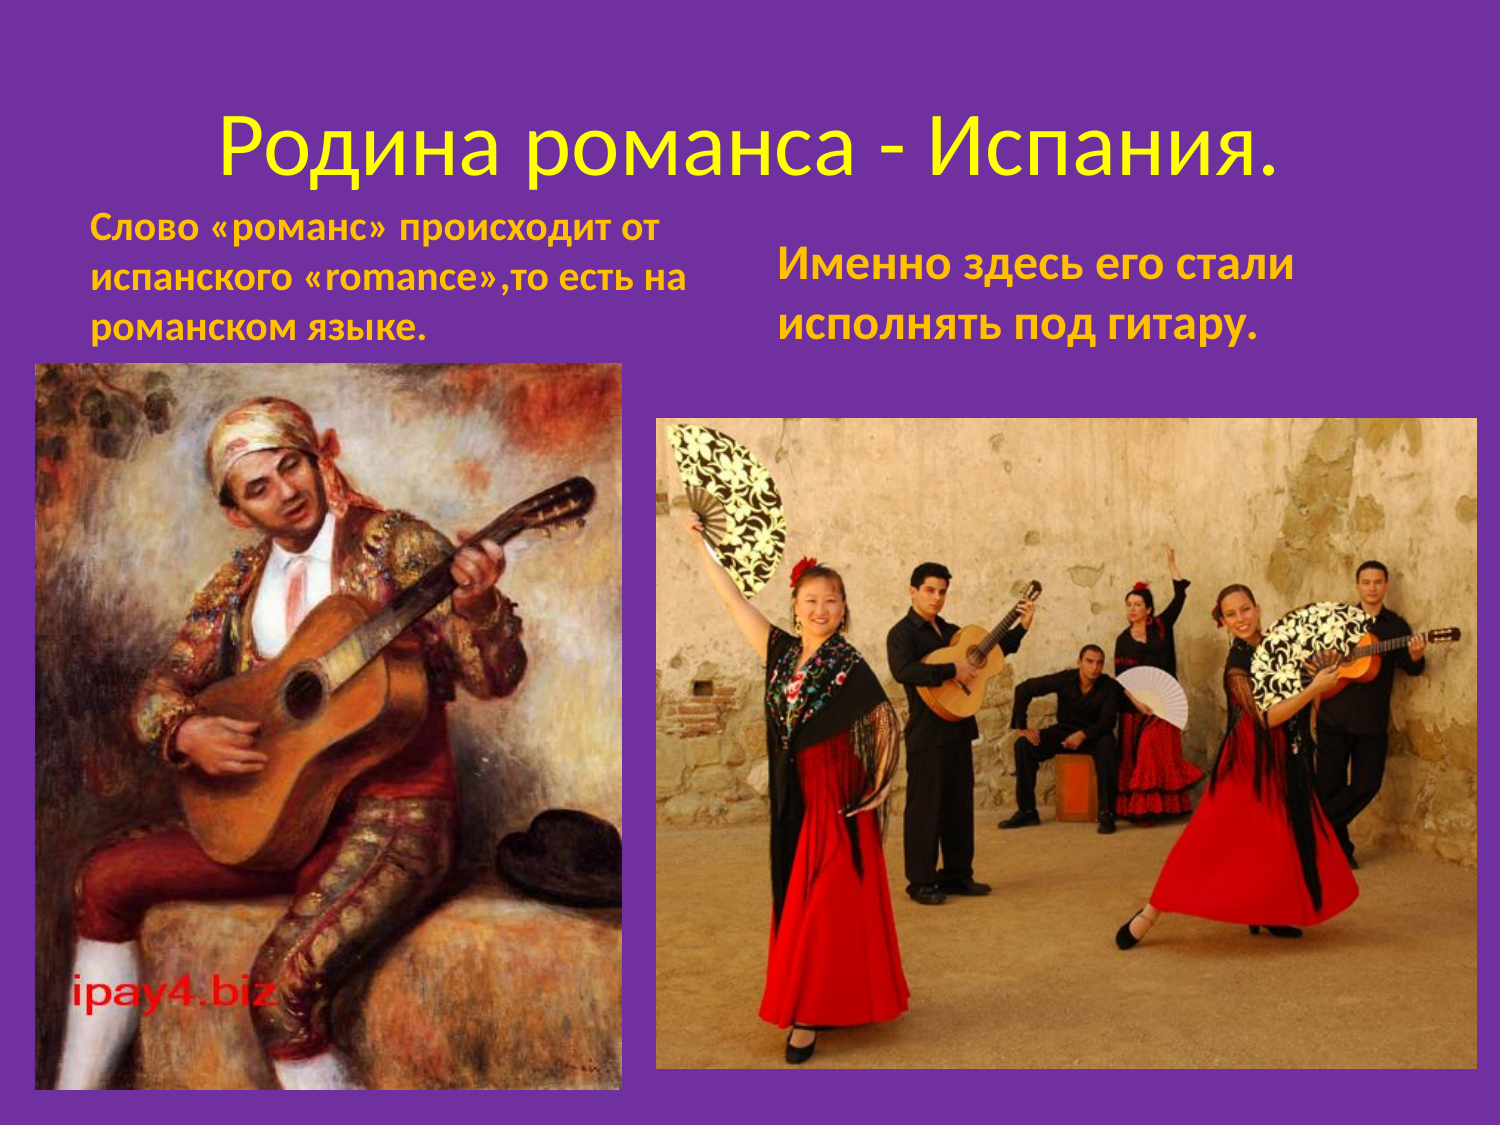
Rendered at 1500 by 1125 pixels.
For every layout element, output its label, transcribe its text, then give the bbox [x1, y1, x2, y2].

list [655, 417, 1477, 1069]
title Родина романса - Испания. [75, 45, 1425, 233]
list Слово «романс» происходит от испанского «romance»,то есть на романском языке. [75, 251, 738, 357]
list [34, 363, 622, 1091]
list Именно здесь его стали исполнять под гитару. [761, 251, 1425, 357]
